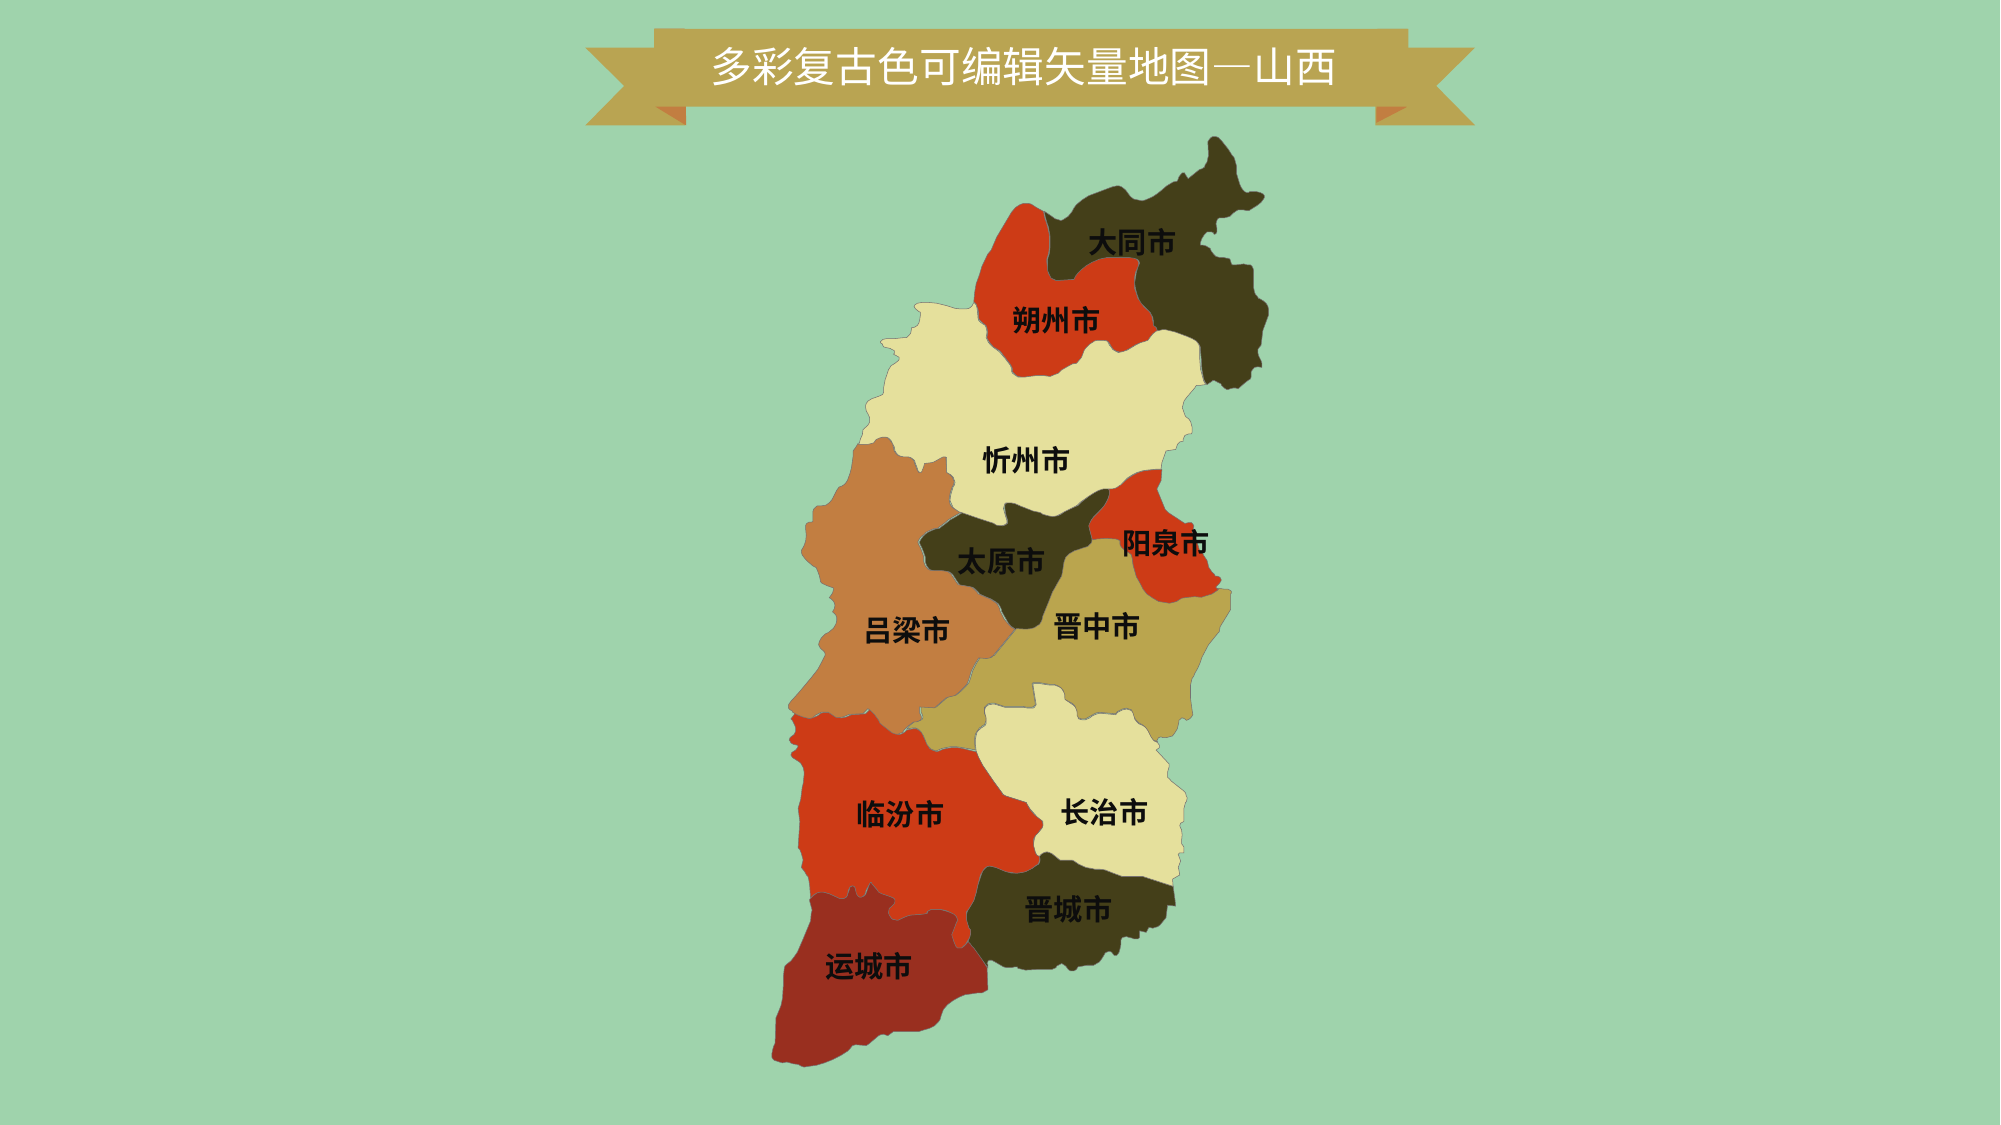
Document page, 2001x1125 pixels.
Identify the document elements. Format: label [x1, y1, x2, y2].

text_box [585, 28, 1476, 126]
text_box [808, 216, 1228, 992]
text_box [771, 136, 1269, 1068]
